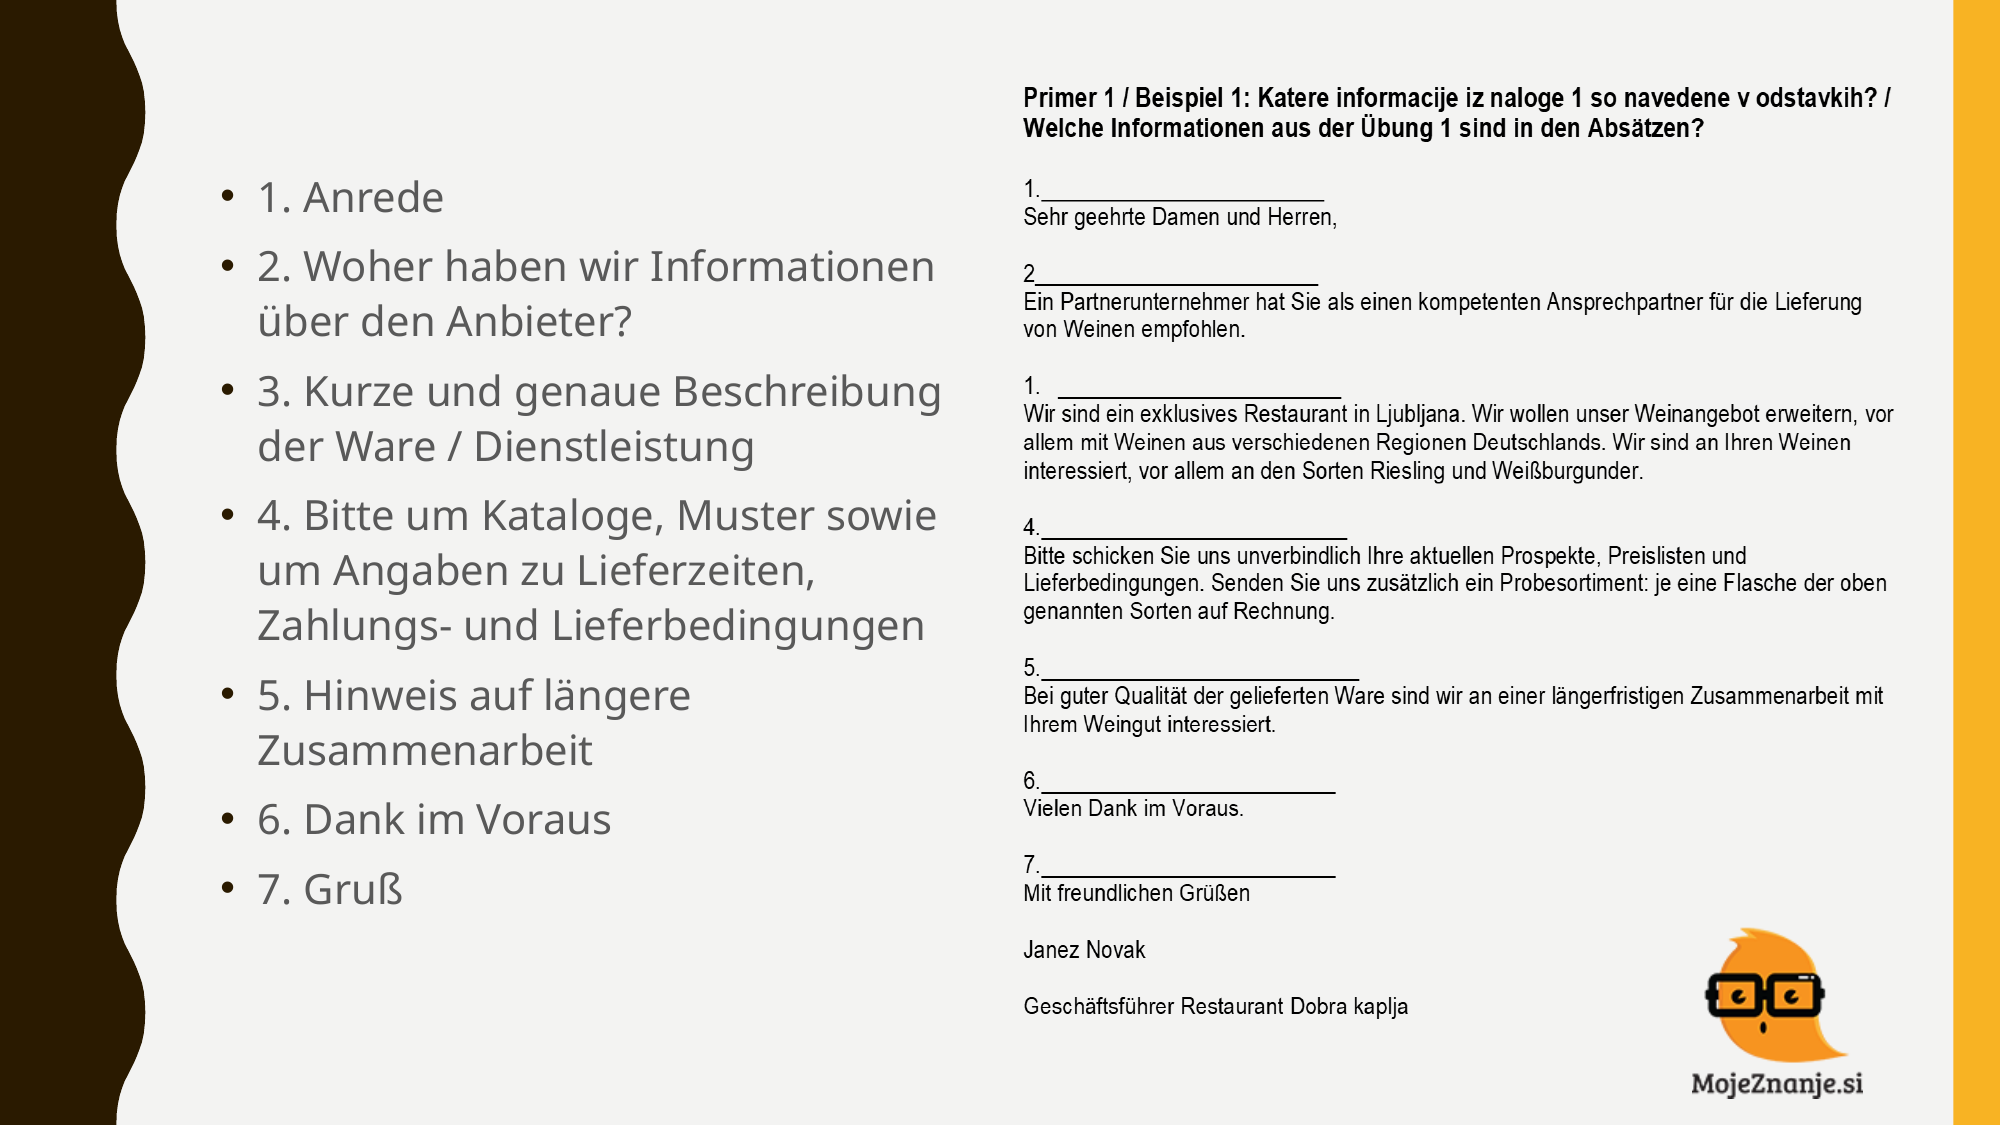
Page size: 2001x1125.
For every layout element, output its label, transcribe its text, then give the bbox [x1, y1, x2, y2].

picture [1023, 81, 1898, 1099]
list 1. Anrede 2. Woher haben wir Informationen über den Anbieter? 3. Kurze und genaue Beschreibung der Ware / Dienstleistung 4. Bitte um Kataloge, Muster sowie um Angaben zu Lieferzeiten, Zahlungs- und Lieferbedingungen 5. Hinweis auf längere Zusammenarbeit 6. Dank im Voraus 7. Gruß [205, 23, 1003, 965]
